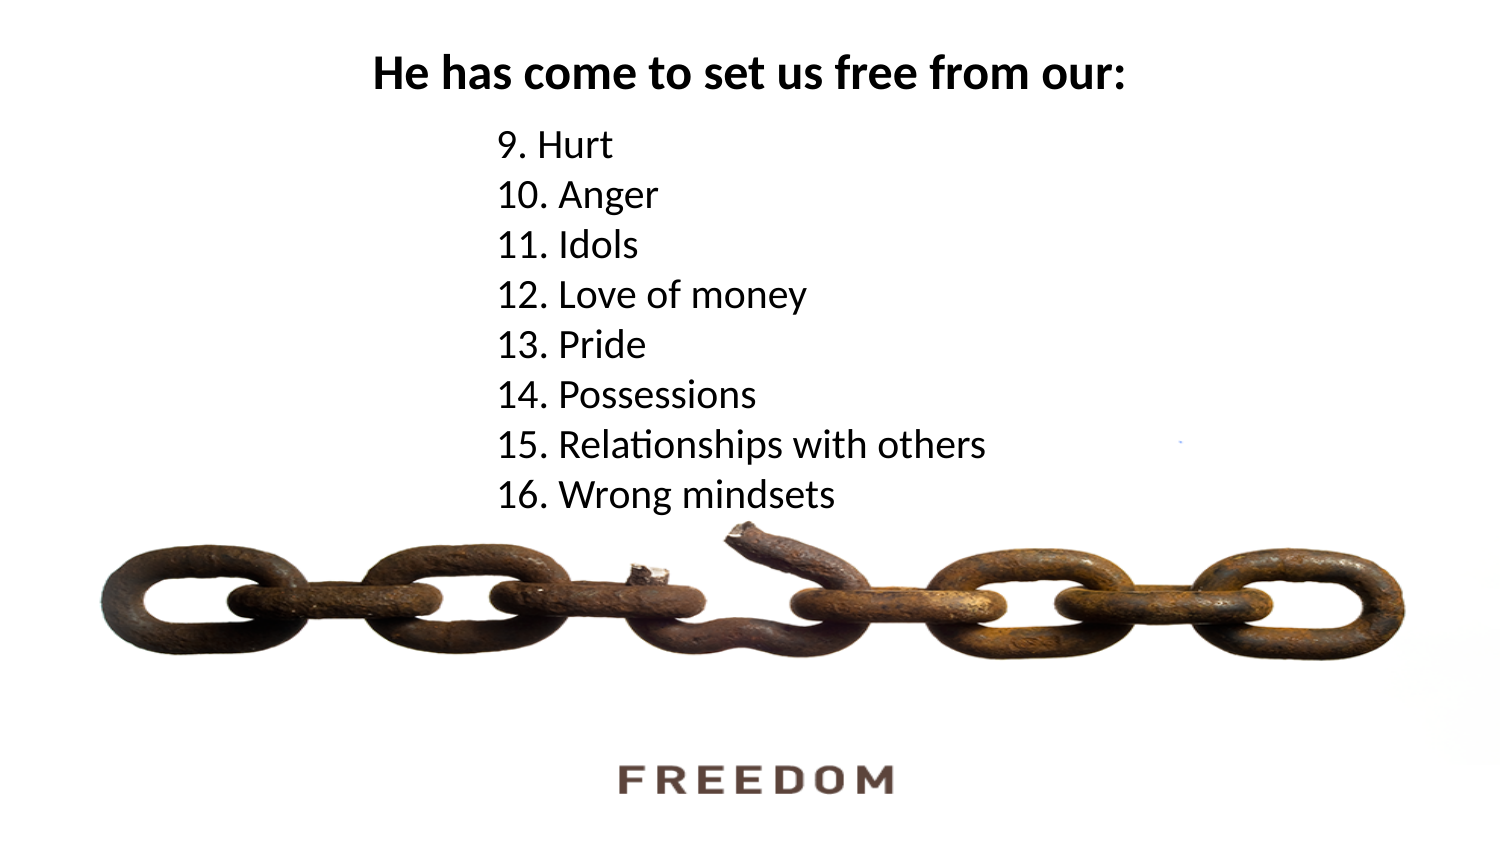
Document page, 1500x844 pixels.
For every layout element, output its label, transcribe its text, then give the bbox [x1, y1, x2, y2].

text_box 9. Hurt 10. Anger 11. Idols 12. Love of money 13. Pride 14. Possessions 15. Relationships with others 16. Wrong mindsets [481, 109, 1019, 434]
picture [0, 436, 1500, 844]
text_box He has come to set us free from our: [112, 32, 1388, 107]
